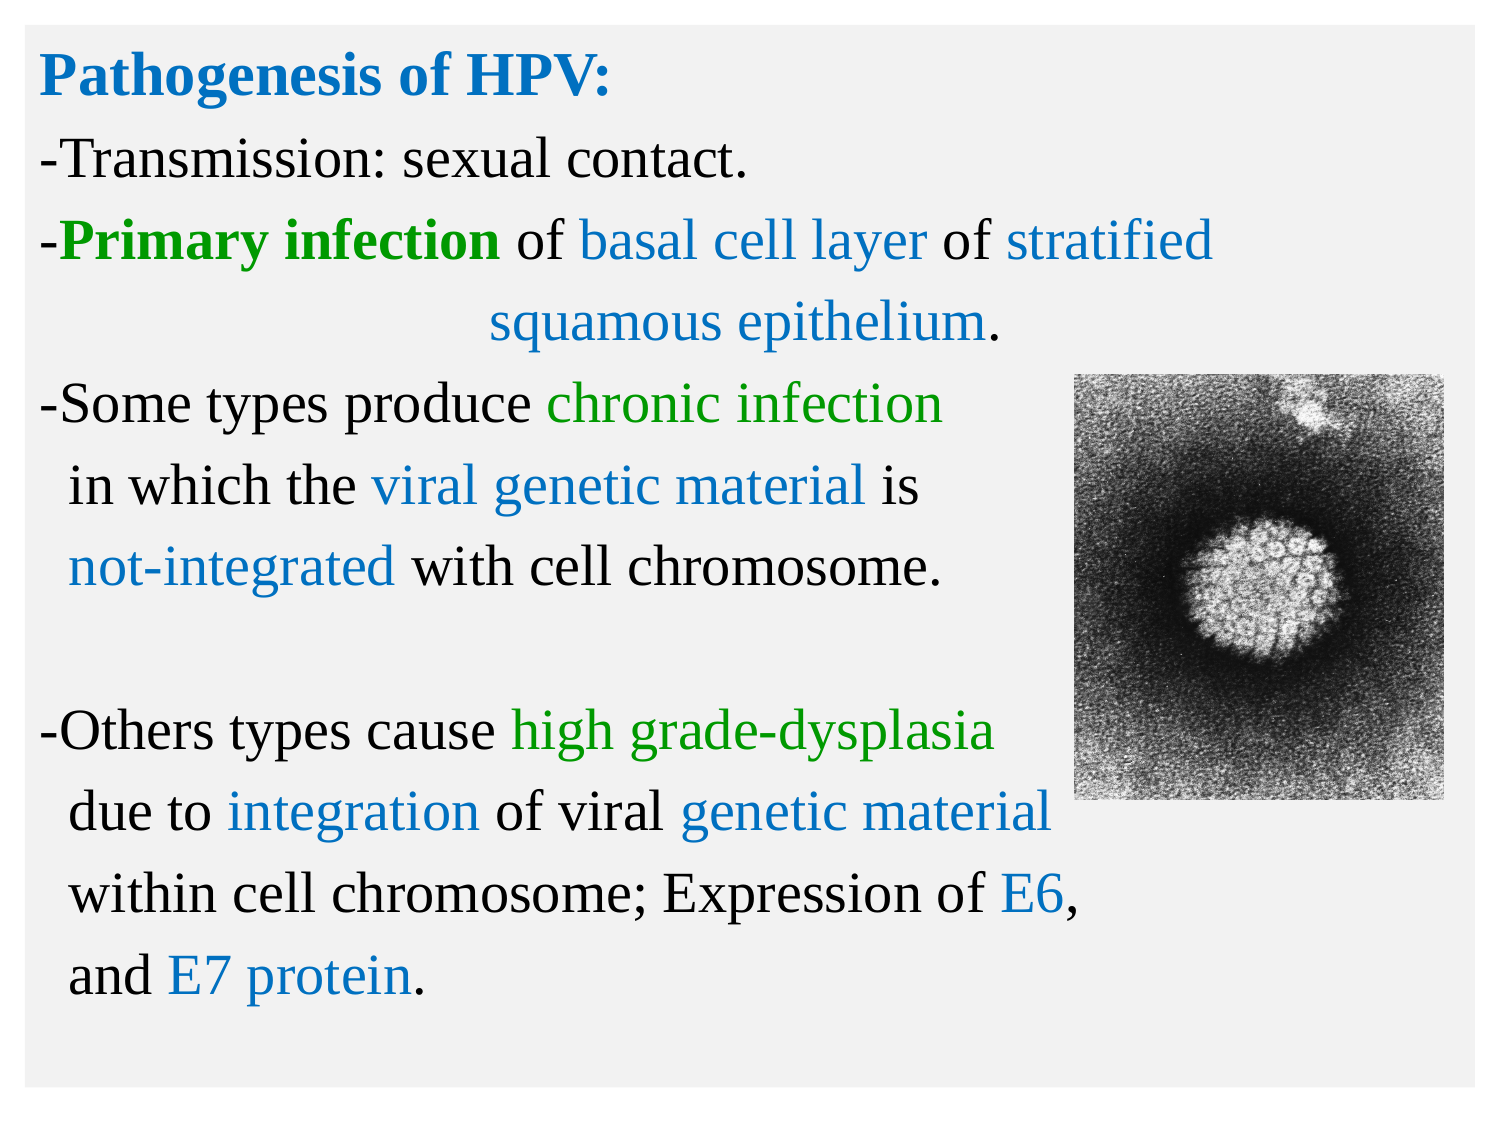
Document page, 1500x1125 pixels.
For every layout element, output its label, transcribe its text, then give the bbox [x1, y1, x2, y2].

picture [1074, 374, 1444, 801]
subtitle Pathogenesis of HPV: -Transmission: sexual contact. -Primary infection of basal cell layer of stratified squamous epithelium. -Some types produce chronic infection in which the viral genetic material is not-integrated with cell chromosome. -Others types cause high grade-dysplasia due to integration of viral genetic material within cell chromosome; Expression of E6, and E7 protein. [24, 24, 1475, 1088]
